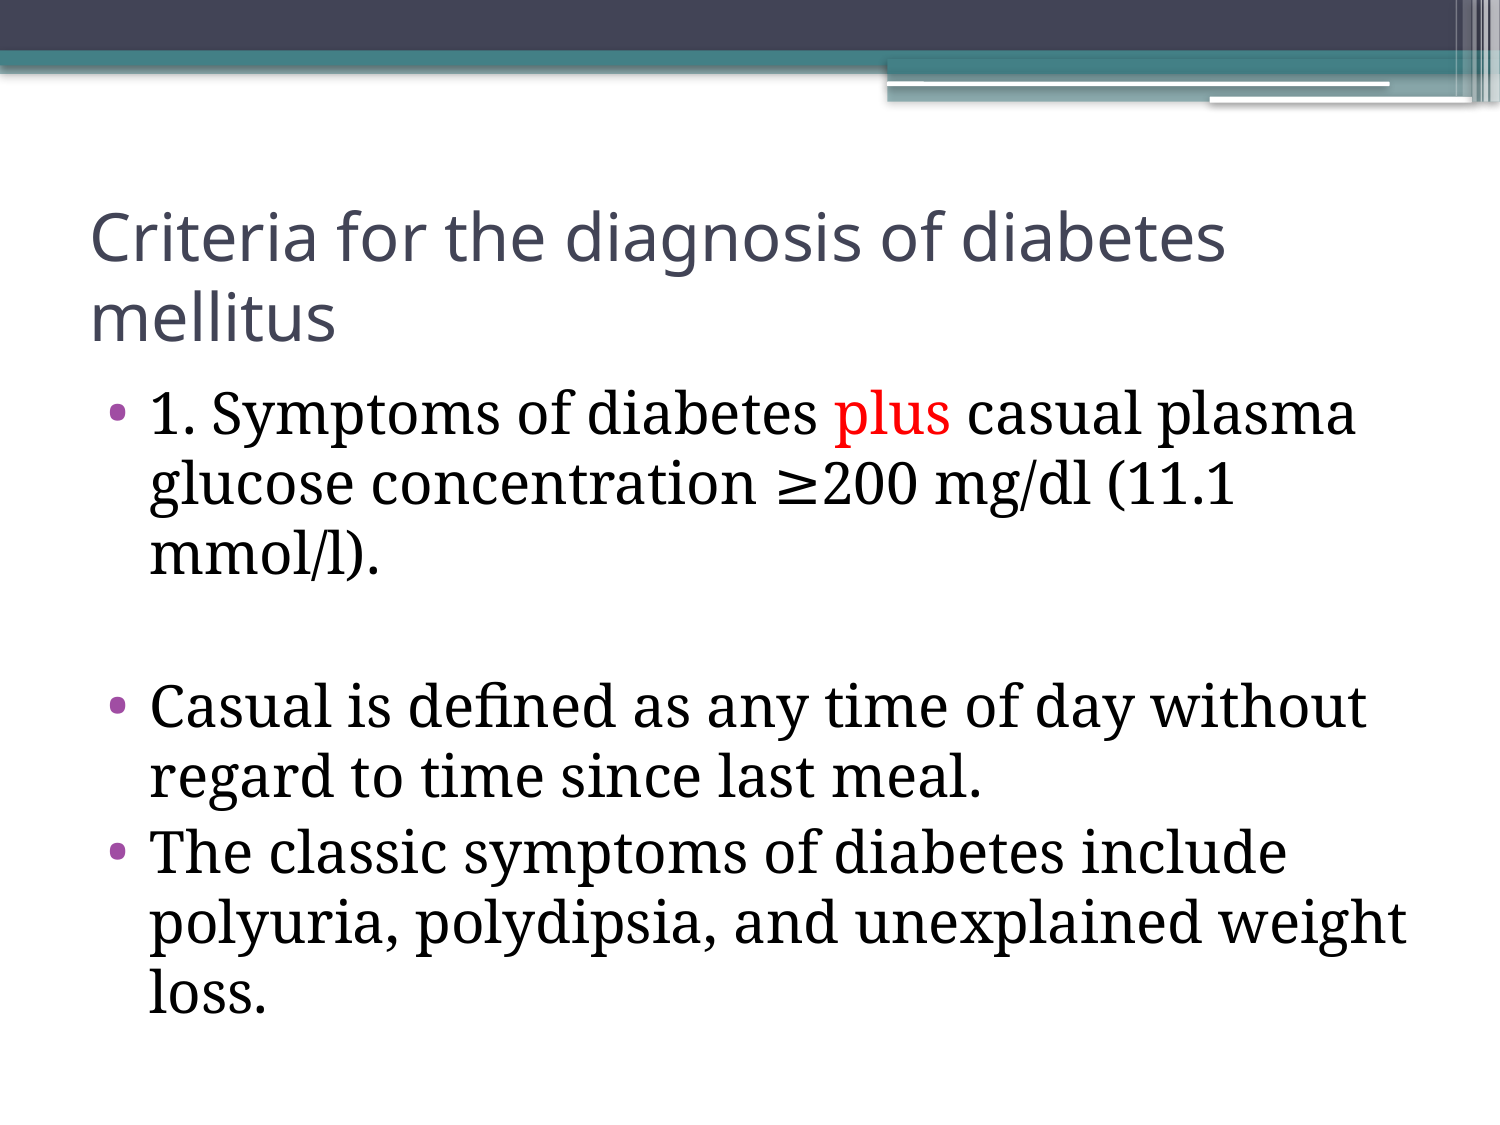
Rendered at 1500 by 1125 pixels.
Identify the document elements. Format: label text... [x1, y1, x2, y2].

title Criteria for the diagnosis of diabetes mellitus [75, 187, 1425, 363]
list 1. Symptoms of diabetes plus casual plasma glucose concentration ≥200 mg/dl (11.1 mmol/l). Casual is defined as any time of day without regard to time since last meal. The classic symptoms of diabetes include polyuria, polydipsia, and unexplained weight loss. [75, 368, 1425, 1079]
